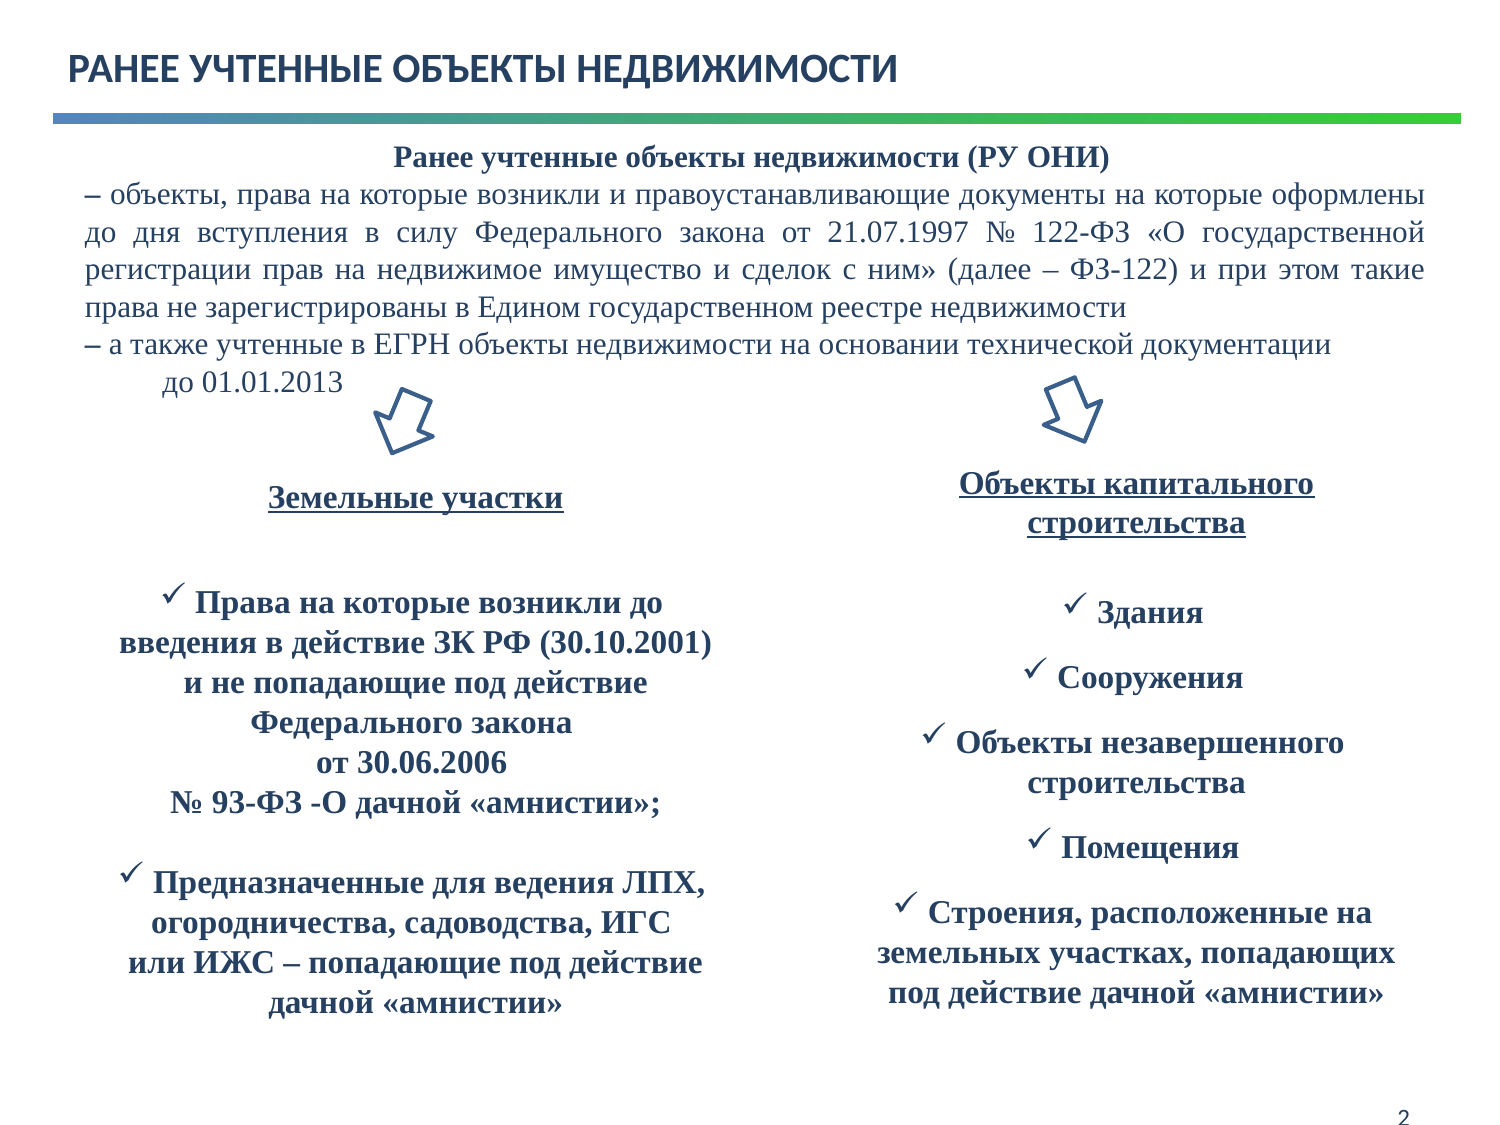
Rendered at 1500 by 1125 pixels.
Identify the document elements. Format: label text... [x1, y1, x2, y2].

text_box Земельные участки Права на которые возникли до введения в действие ЗК РФ (30.10.2001) и не попадающие под действие Федерального закона от 30.06.2006 № 93-ФЗ -О дачной «амнистии»; Предназначенные для ведения ЛПХ, огородничества, садоводства, ИГС или ИЖС – попадающие под действие дачной «амнистии» [93, 468, 739, 1125]
text_box [1041, 375, 1104, 444]
text_box Объекты капитального строительства Здания Сооружения Объекты незавершенного строительства Помещения Строения, расположенные на земельных участках, попадающих под действие дачной «амнистии» [843, 453, 1430, 1058]
text_box РАНЕЕ УЧТЕННЫЕ ОБЪЕКТЫ НЕДВИЖИМОСТИ [53, 0, 1442, 132]
text_box [1442, 112, 1462, 126]
slide_number 2 [1074, 1086, 1425, 1125]
text_box Ранее учтенные объекты недвижимости (РУ ОНИ) – объекты, права на которые возникли и правоустанавливающие документы на которые оформлены до дня вступления в силу Федерального закона от 21.07.1997 № 122-ФЗ «О государственной регистрации прав на недвижимое имущество и сделок с ним» (далее – ФЗ-122) и при этом такие права не зарегистрированы в Едином государственном реестре недвижимости – а также учтенные в ЕГРН объекты недвижимости на основании технической документации до 01.01.2013 [70, 128, 1442, 406]
text_box [373, 387, 435, 456]
